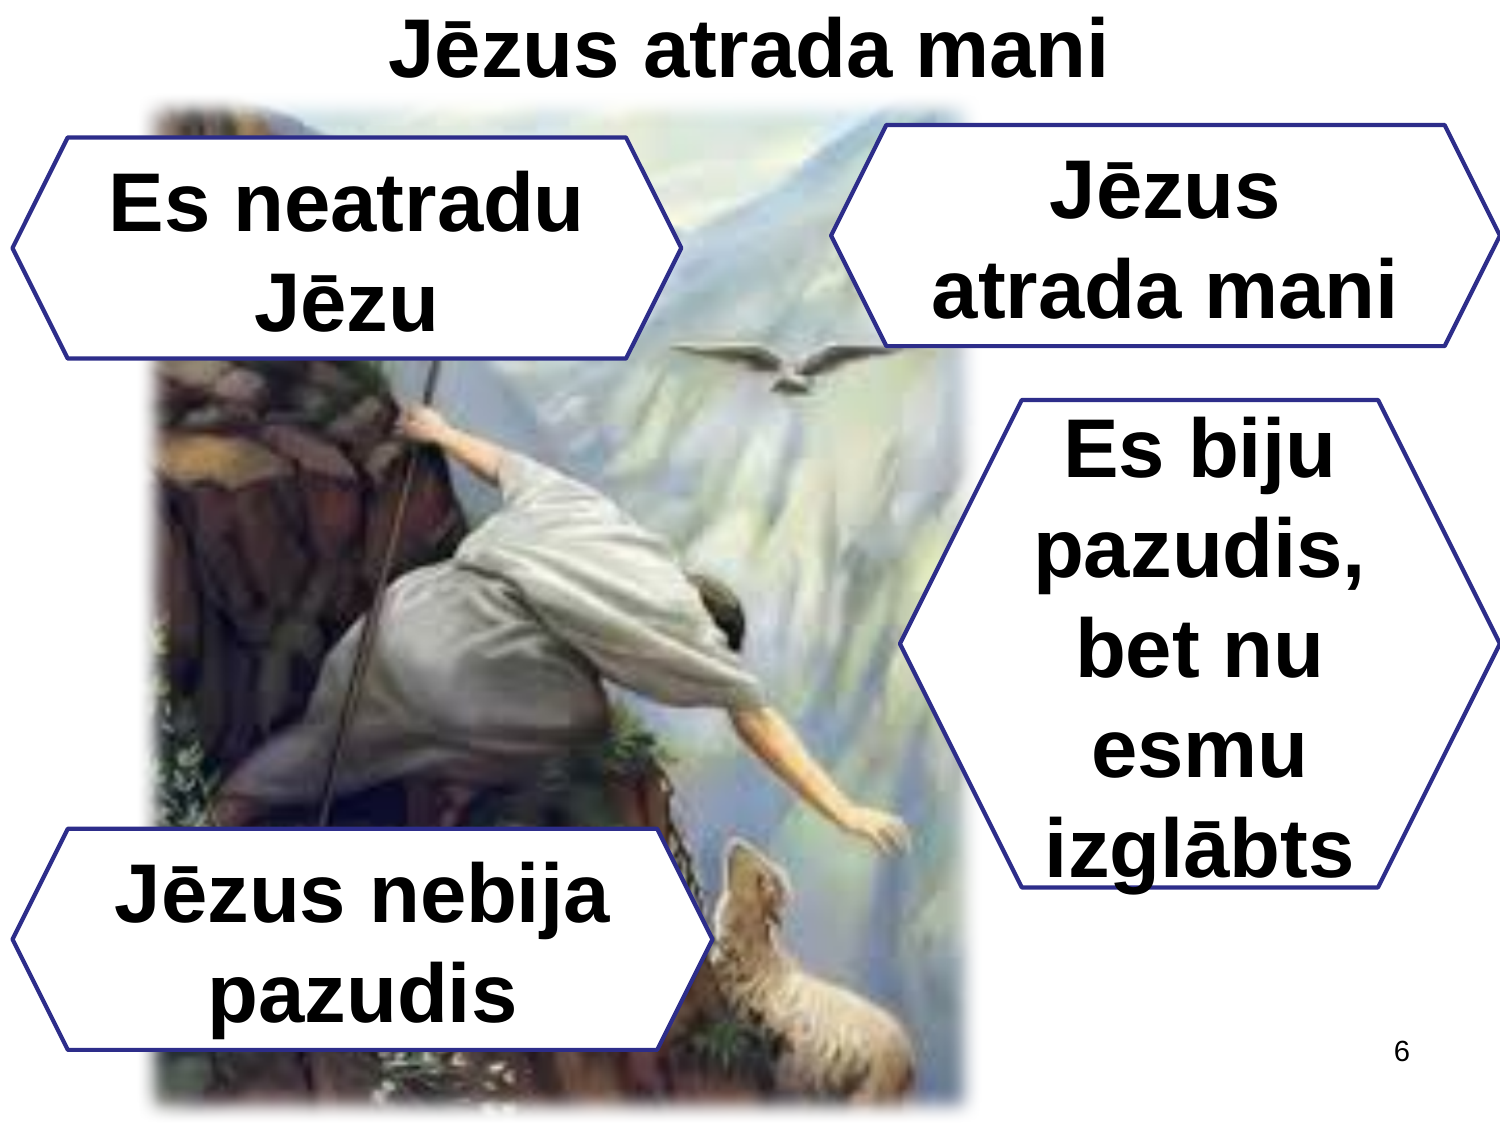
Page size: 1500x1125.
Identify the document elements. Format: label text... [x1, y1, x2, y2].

text_box Jēzus atrada mani [987, 122, 1500, 349]
text_box Jēzus nebija pazudis [10, 826, 132, 1052]
picture [137, 93, 982, 1125]
slide_number 6 [1074, 1024, 1426, 1103]
text_box Jēzus atrada mani [0, 0, 1500, 111]
text_box Es biju pazudis, bet nu esmu izglābts [987, 397, 1500, 890]
text_box Es neatradu Jēzu [10, 135, 132, 361]
